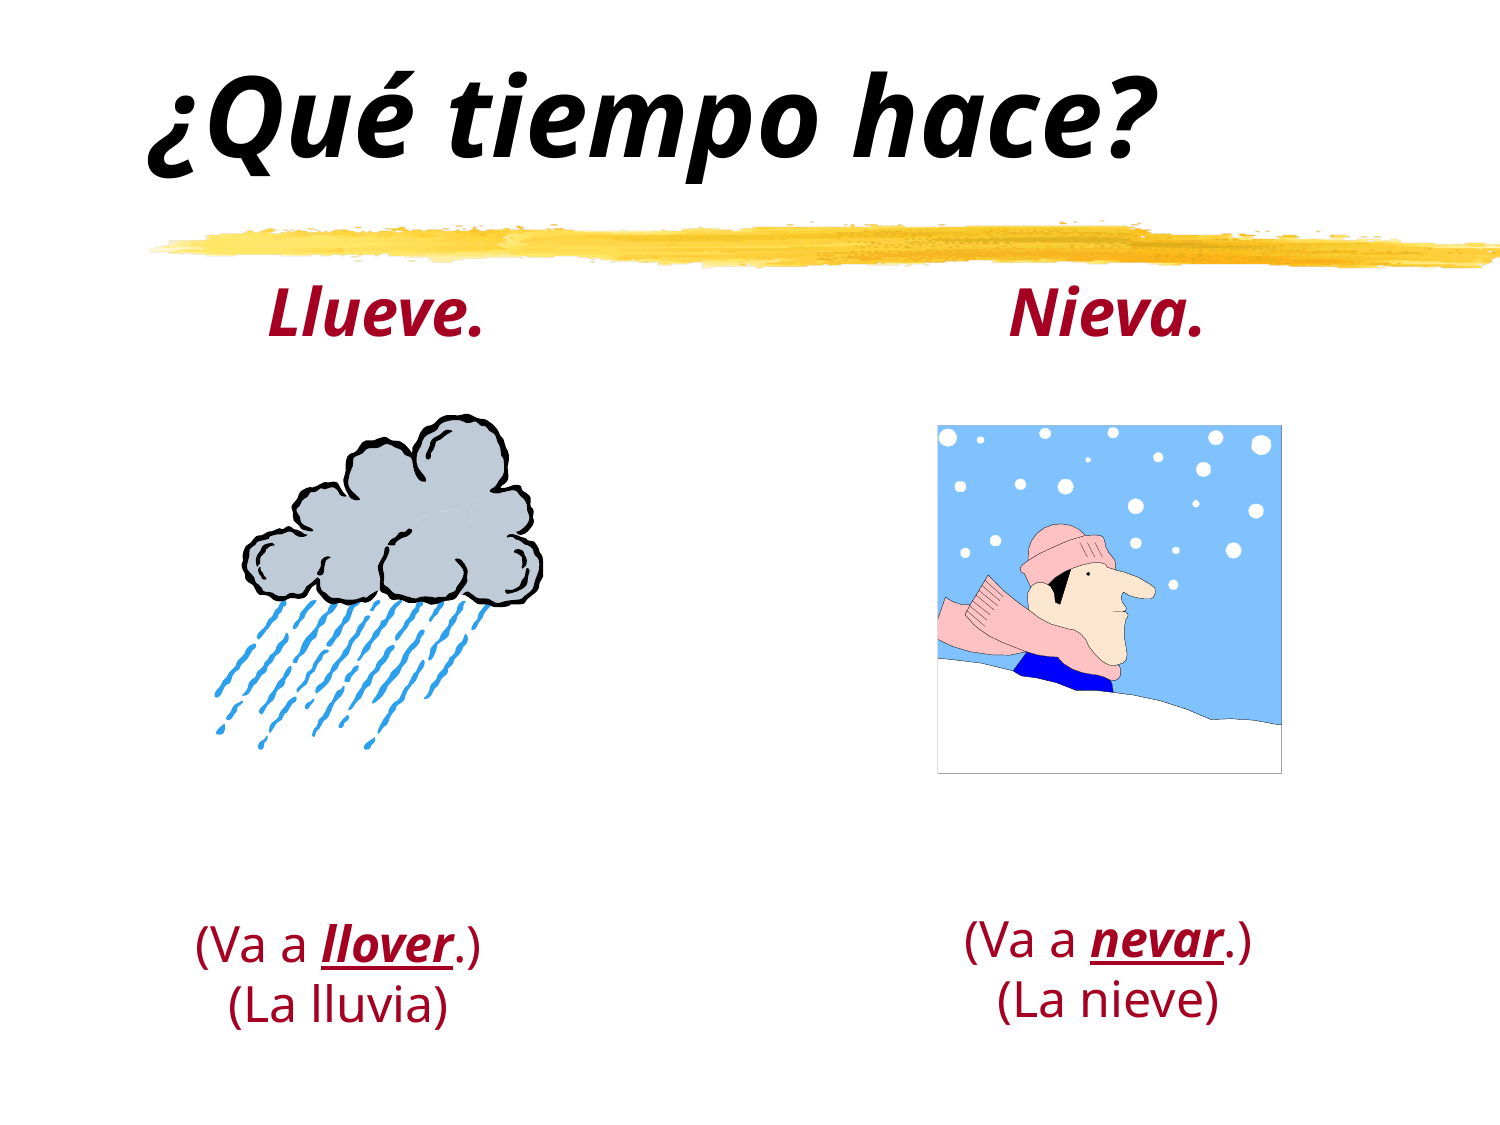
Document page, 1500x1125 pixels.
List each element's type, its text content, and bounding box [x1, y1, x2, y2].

text_box (Va a llover.) (La lluvia) [180, 905, 497, 1040]
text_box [937, 262, 1284, 776]
text_box ¿Qué tiempo hace? [136, 37, 1171, 188]
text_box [212, 262, 545, 751]
picture [150, 215, 1500, 279]
text_box (Va a nevar.) (La nieve) [949, 899, 1268, 1035]
